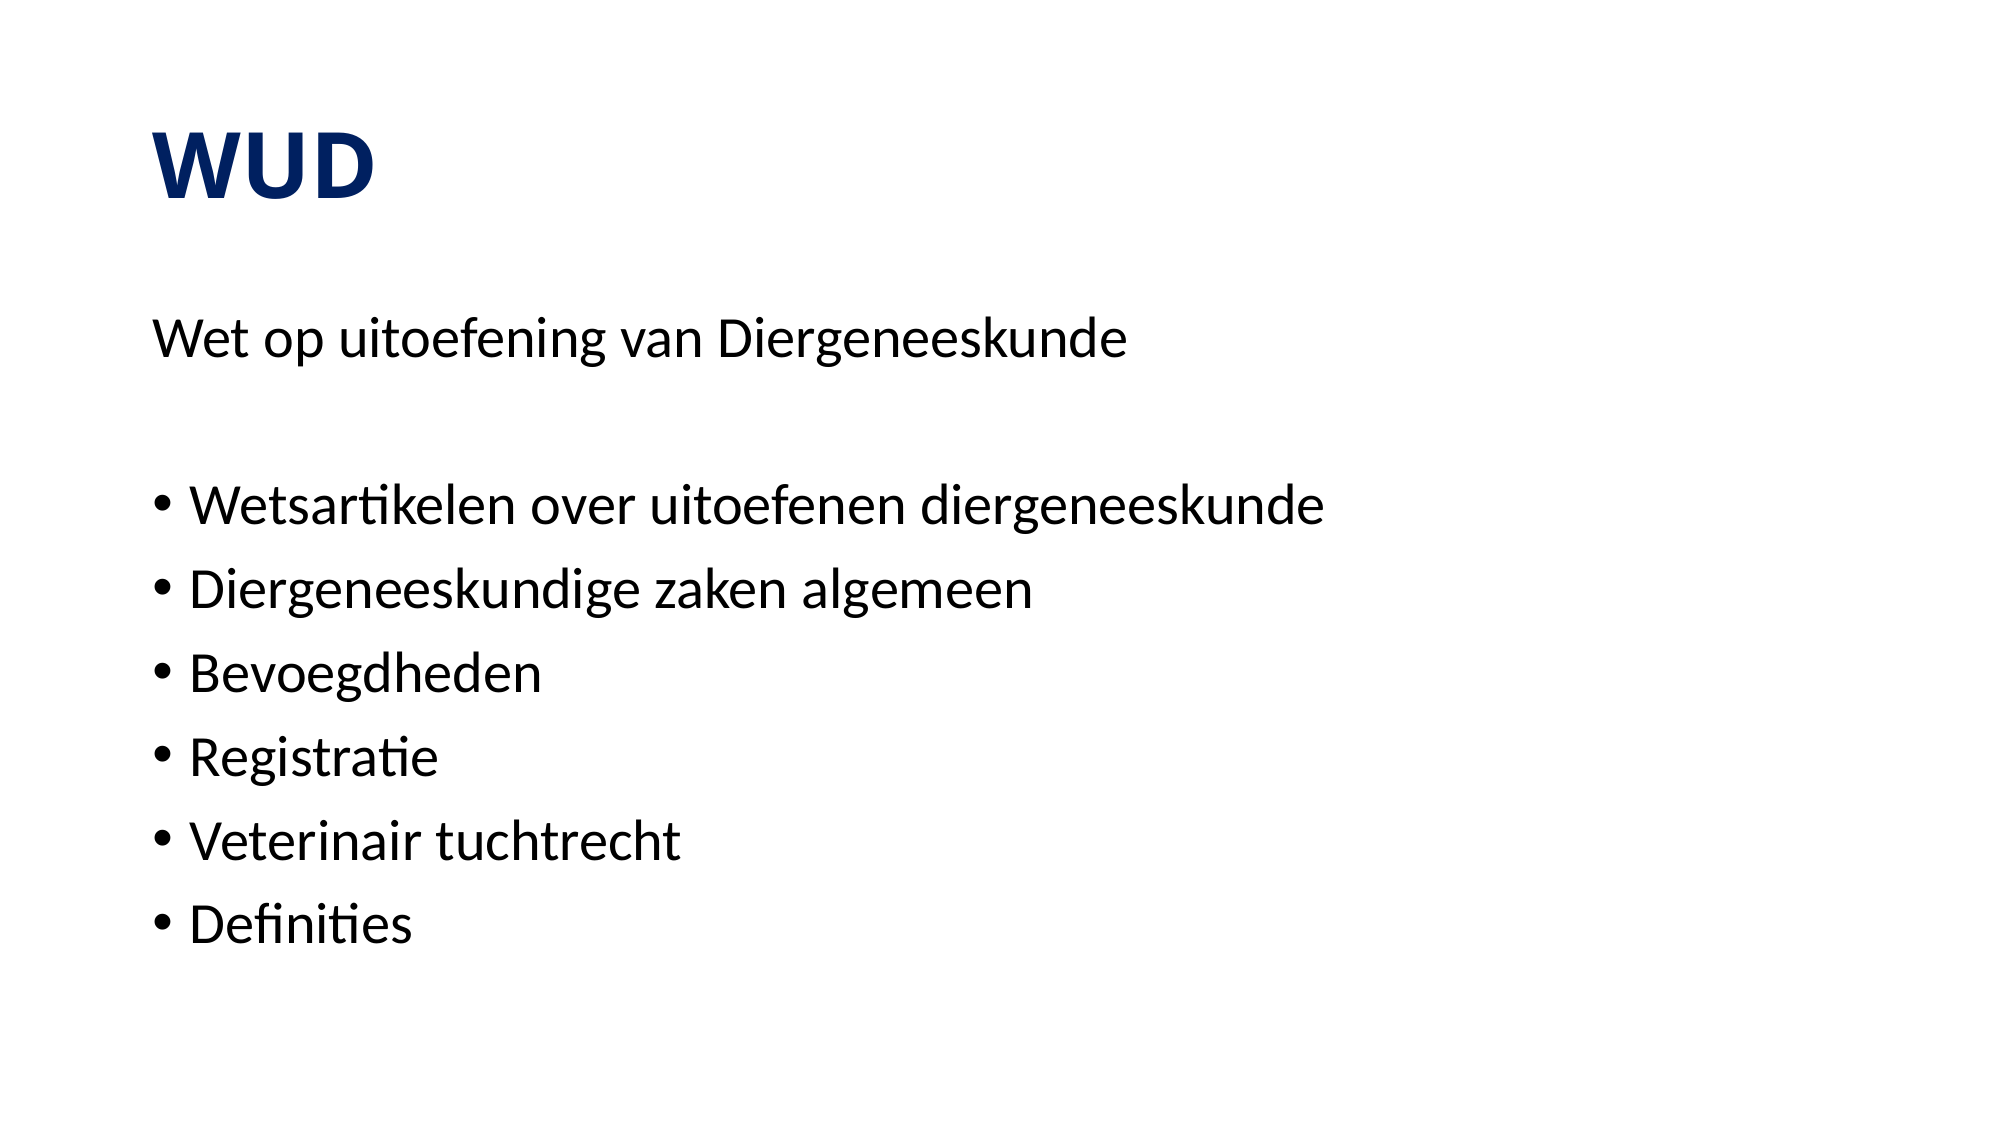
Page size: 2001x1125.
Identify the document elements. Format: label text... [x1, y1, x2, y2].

list Wet op uitoefening van Diergeneeskunde Wetsartikelen over uitoefenen diergeneeskunde Diergeneeskundige zaken algemeen Bevoegdheden Registratie Veterinair tuchtrecht Definities [137, 299, 1863, 1014]
title WUD [137, 59, 1863, 278]
